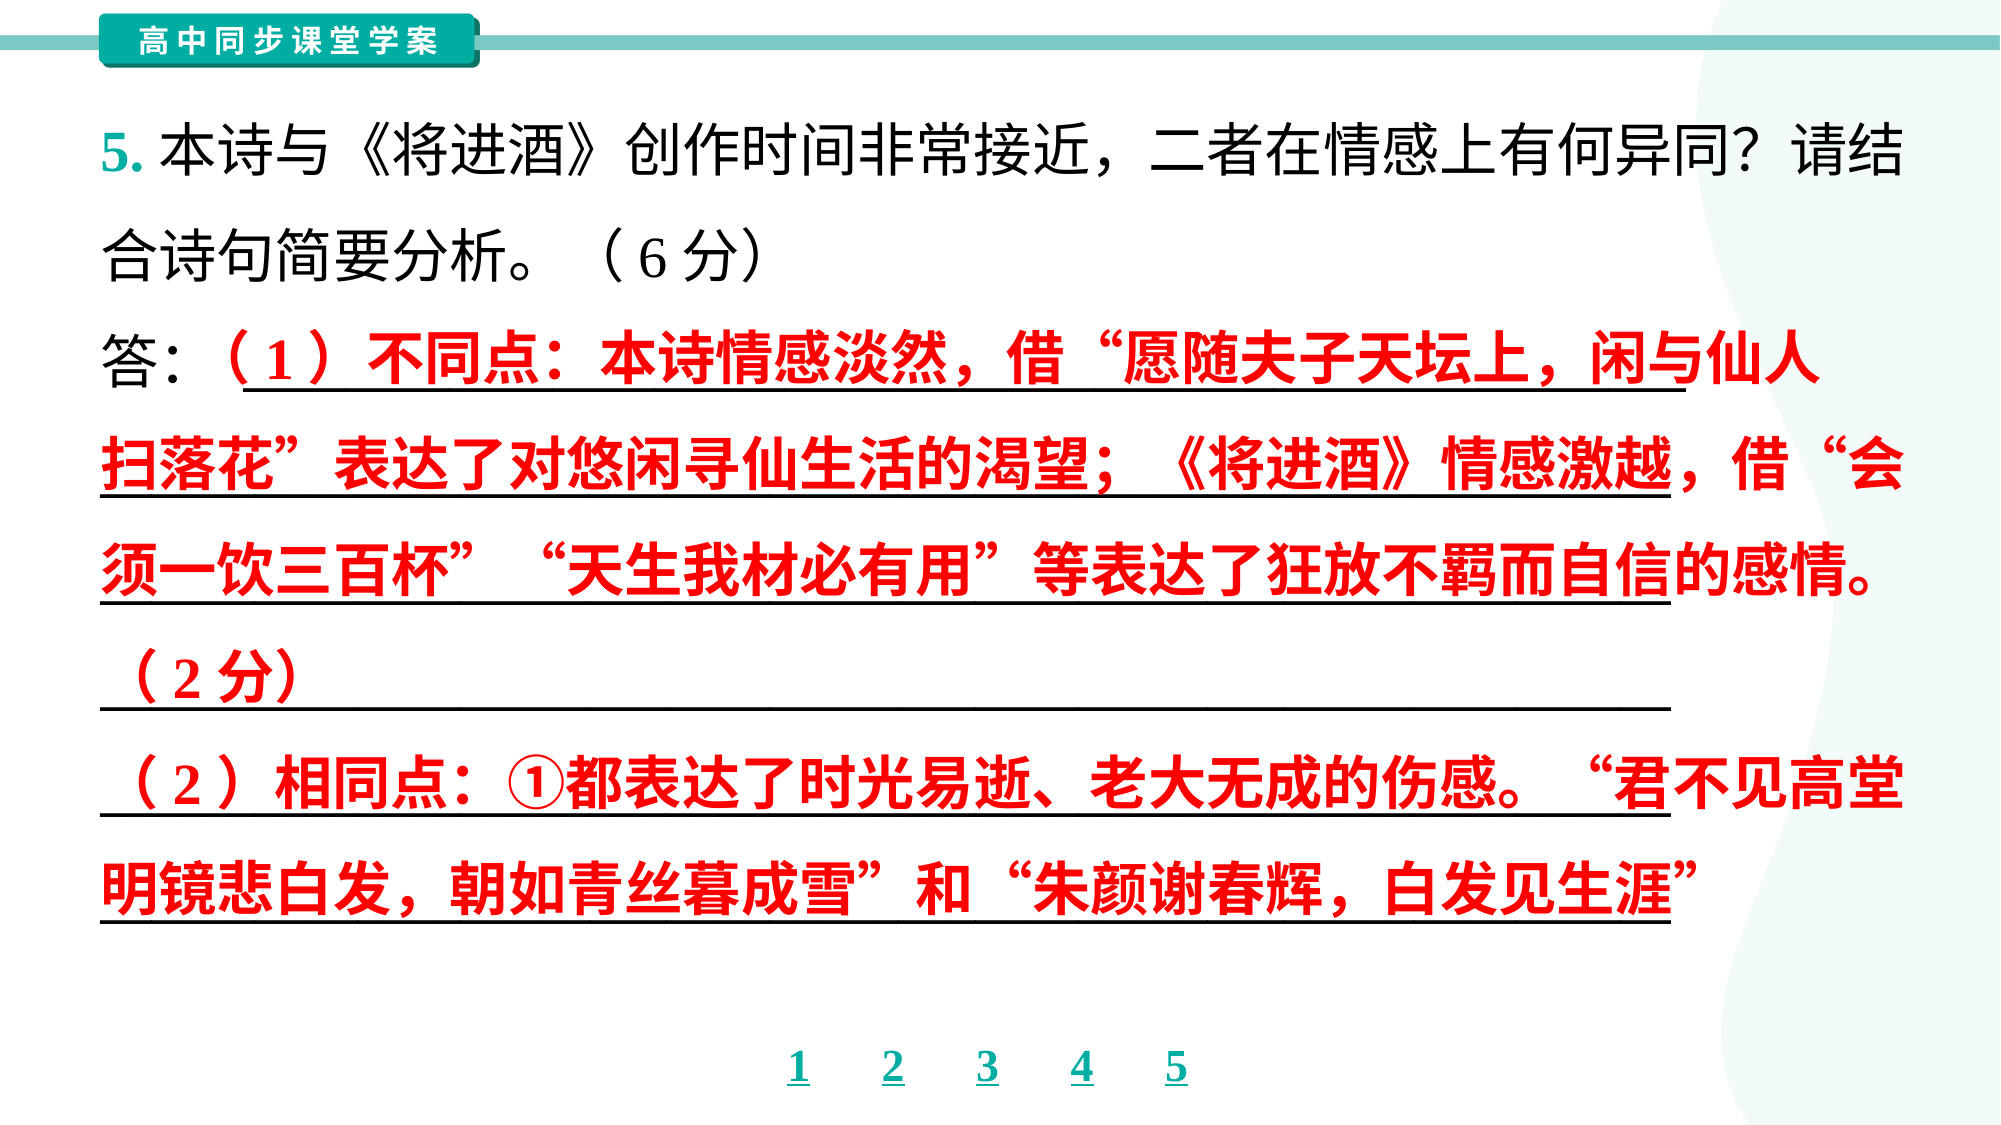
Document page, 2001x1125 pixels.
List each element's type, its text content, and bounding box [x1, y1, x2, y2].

picture [0, 0, 2000, 1125]
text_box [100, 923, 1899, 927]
text_box 5.本诗与《将进酒》创作时间非常接近，二者在情感上有何异同？请结 合诗句简要分析。（6分） 答： ________________________________________________________ _____________________________________________________________ _____________________________________________________________ _____________________________________________________________ _____________________________________________________________ _____________________________________________________________ [100, 76, 1899, 284]
text_box （1）不同点：本诗情感淡然，借“愿随夫子天坛上，闲与仙人 扫落花”表达了对悠闲寻仙生活的渴望；《将进酒》情感激越，借“会 须一饮三百杯”“天生我材必有用”等表达了狂放不羁而自信的感情。 （2分） （2）相同点：①都表达了时光易逝、老大无成的伤感。“君不见高堂 明镜悲白发，朝如青丝暮成雪”和“朱颜谢春辉，白发见生涯” [100, 284, 1899, 923]
